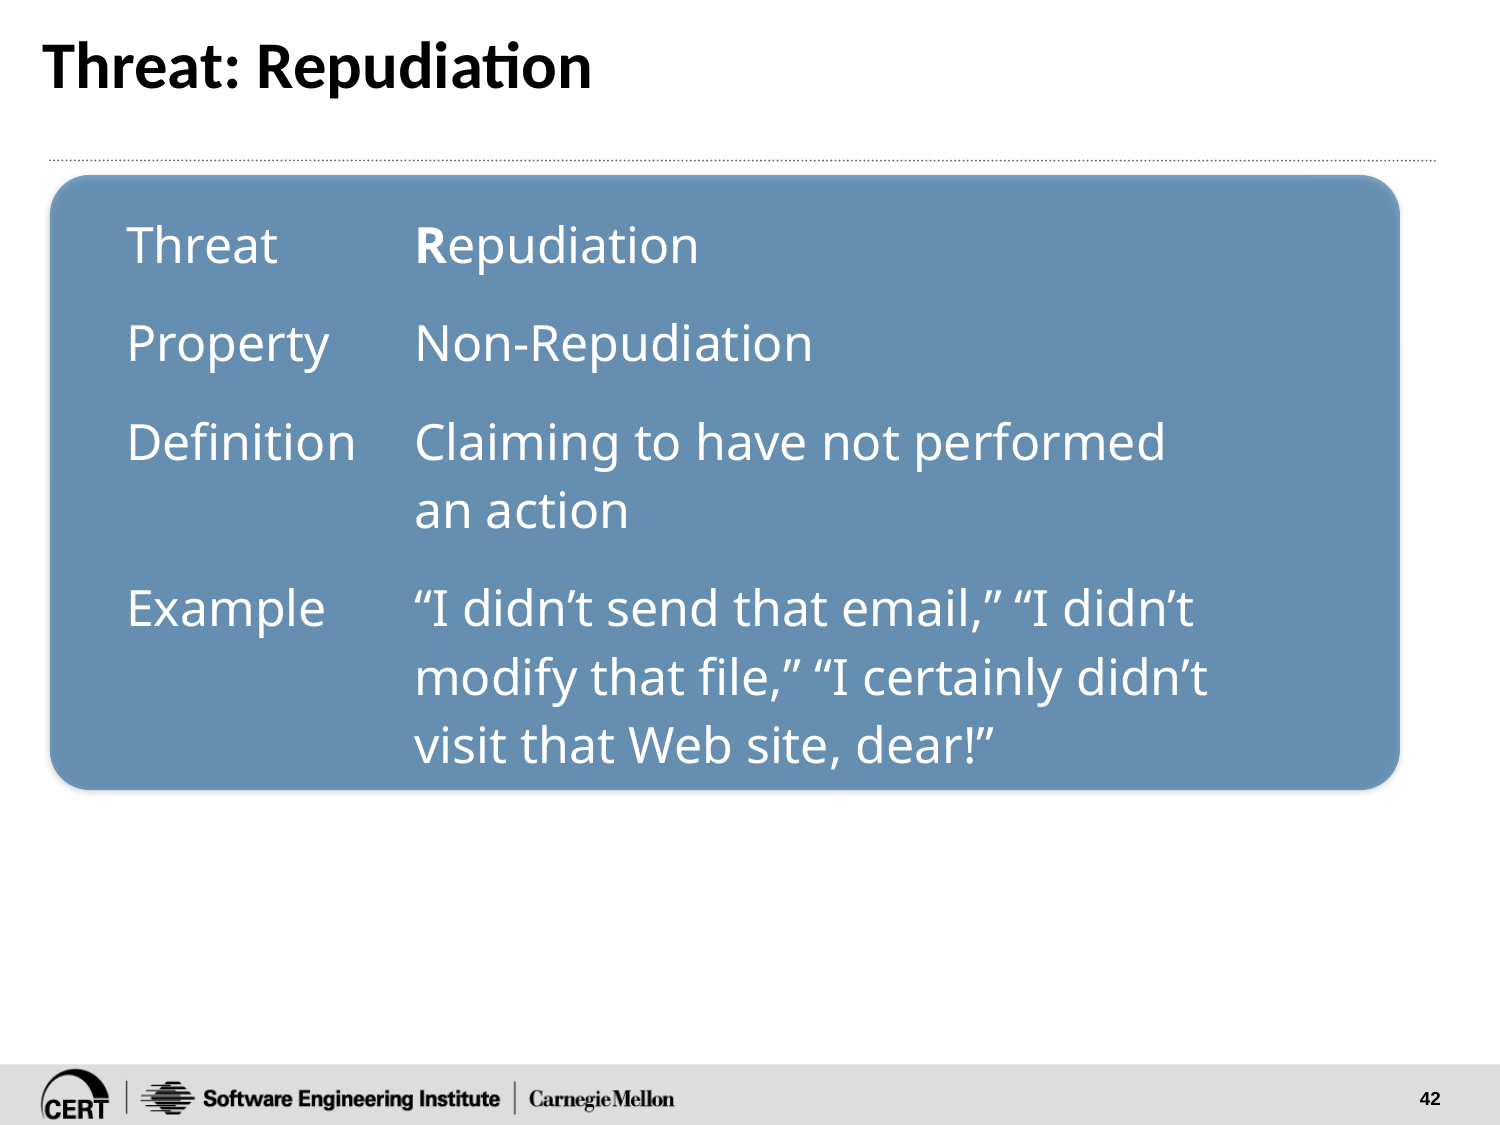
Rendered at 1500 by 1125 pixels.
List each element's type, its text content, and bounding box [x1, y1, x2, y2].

table_cell Definition [111, 392, 399, 558]
table_cell Example [111, 558, 399, 796]
table_header Threat [111, 195, 399, 293]
picture [24, 1065, 688, 1125]
table_header Repudiation [399, 195, 1234, 293]
text_box [49, 174, 1401, 791]
table_cell Claiming to have not performed an action [399, 392, 1234, 558]
table_cell “I didn’t send that email,” “I didn’t modify that file,” “I certainly didn’t visit that Web site, dear!” [399, 558, 1234, 796]
table_cell Non-Repudiation [399, 293, 1234, 392]
table_cell Property [111, 293, 399, 392]
title Threat: Repudiation [42, 37, 1434, 155]
